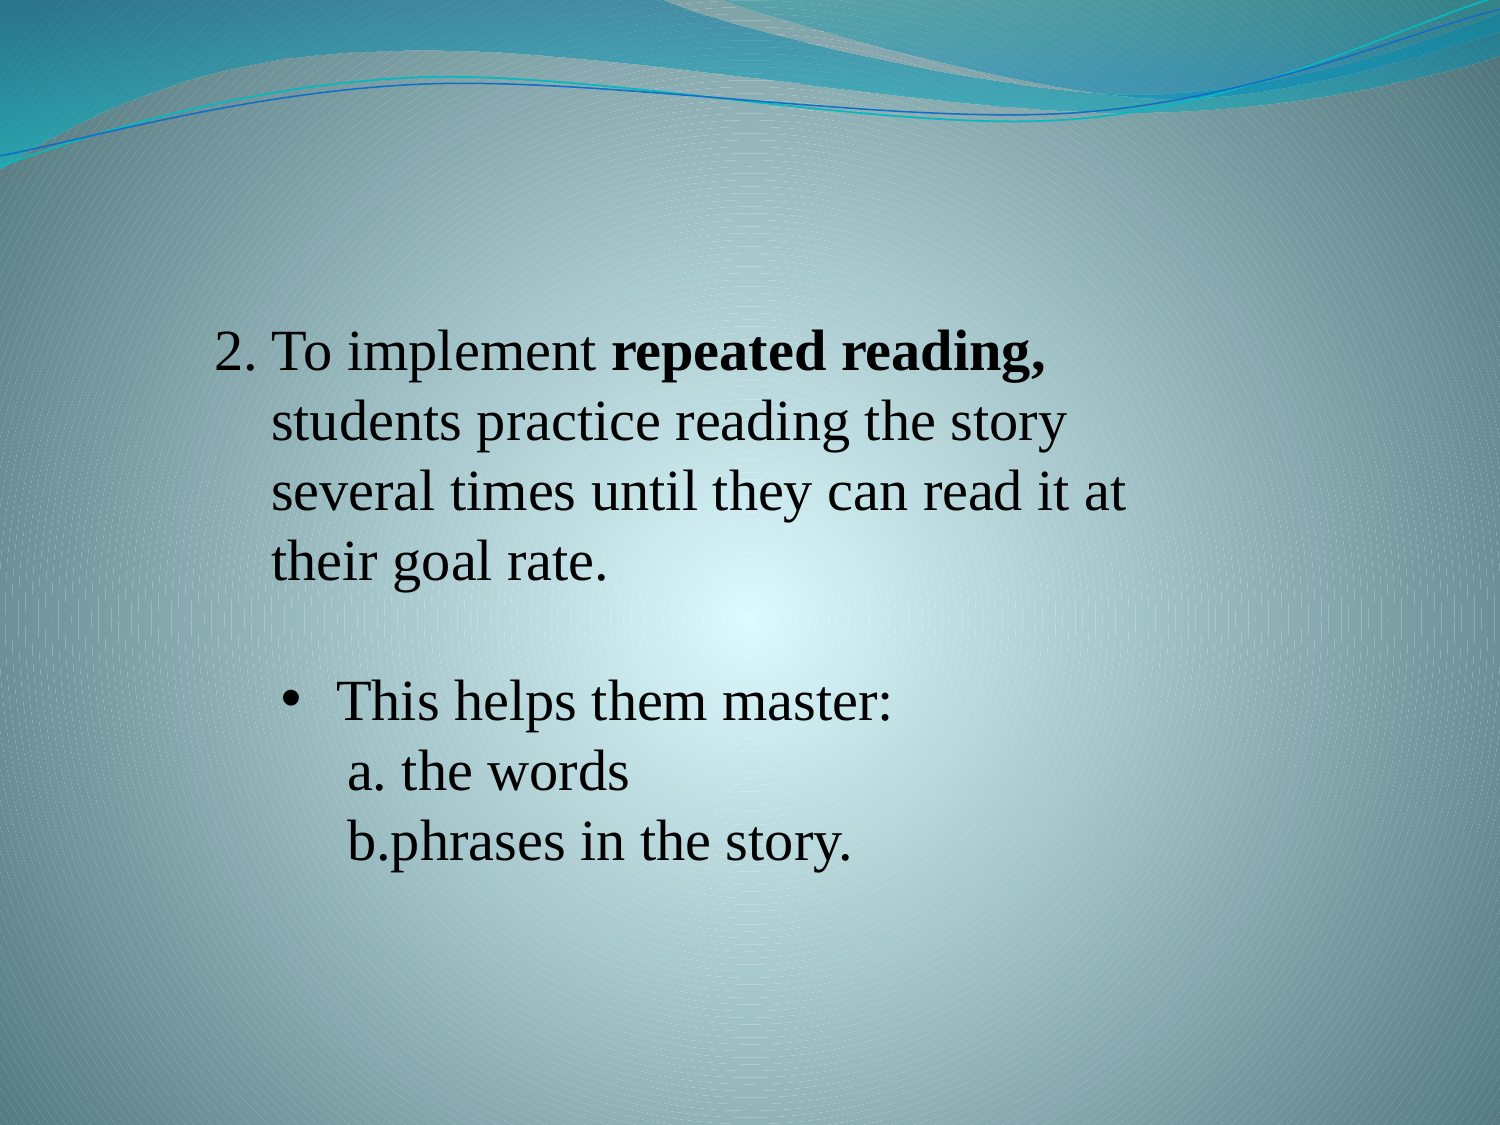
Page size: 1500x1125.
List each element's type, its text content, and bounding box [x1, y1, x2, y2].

text_box 2. To implement repeated reading, students practice reading the story several times until they can read it at their goal rate. This helps them master: the words phrases in the story. [200, 304, 1213, 880]
